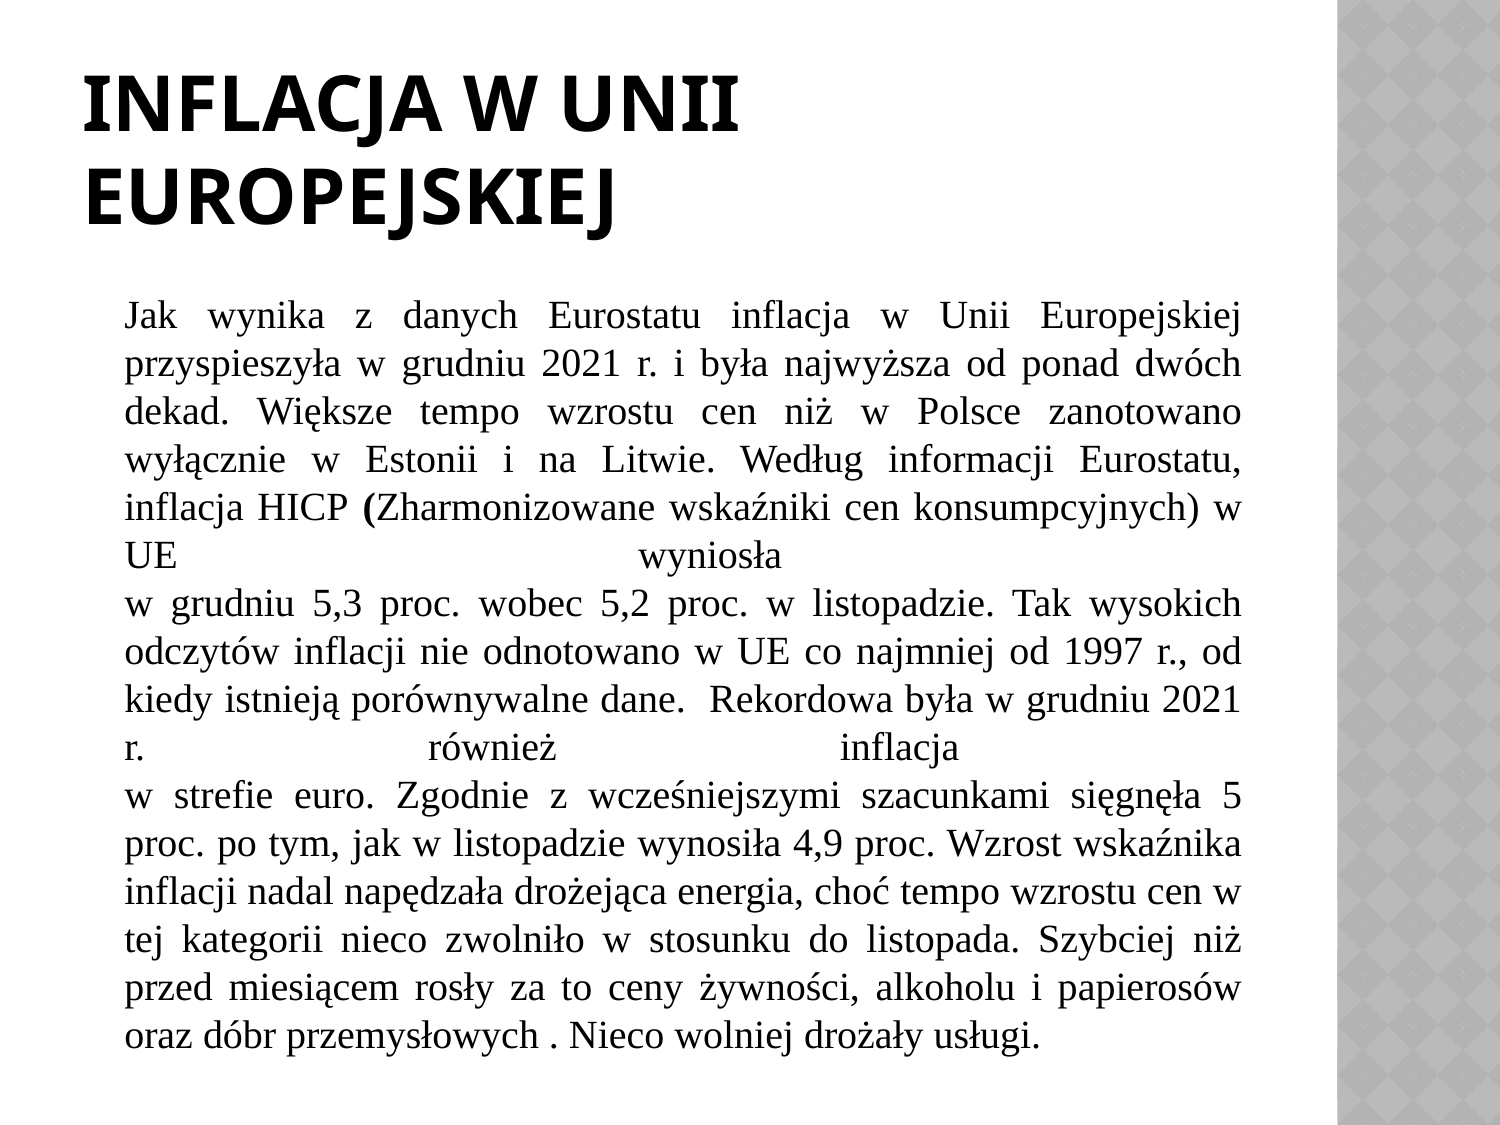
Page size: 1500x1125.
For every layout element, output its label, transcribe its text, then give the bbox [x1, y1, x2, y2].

list Jak wynika z danych Eurostatu inflacja w Unii Europejskiej przyspieszyła w grudniu 2021 r. i była najwyższa od ponad dwóch dekad. Większe tempo wzrostu cen niż w Polsce zanotowano wyłącznie w Estonii i na Litwie. Według informacji Eurostatu, inflacja HICP (Zharmonizowane wskaźniki cen konsumpcyjnych) w UE wyniosła w grudniu 5,3 proc. wobec 5,2 proc. w listopadzie. Tak wysokich odczytów inflacji nie odnotowano w UE co najmniej od 1997 r., od kiedy istnieją porównywalne dane. Rekordowa była w grudniu 2021 r. również inflacja w strefie euro. Zgodnie z wcześniejszymi szacunkami sięgnęła 5 proc. po tym, jak w listopadzie wynosiła 4,9 proc. Wzrost wskaźnika inflacji nadal napędzała drożejąca energia, choć tempo wzrostu cen w tej kategorii nieco zwolniło w stosunku do listopada. Szybciej niż przed miesiącem rosły za to ceny żywności, alkoholu i papierosów oraz dóbr przemysłowych . Nieco wolniej drożały usługi. [70, 281, 1258, 1079]
title Inflacja w Unii Europejskiej [75, 52, 1263, 240]
